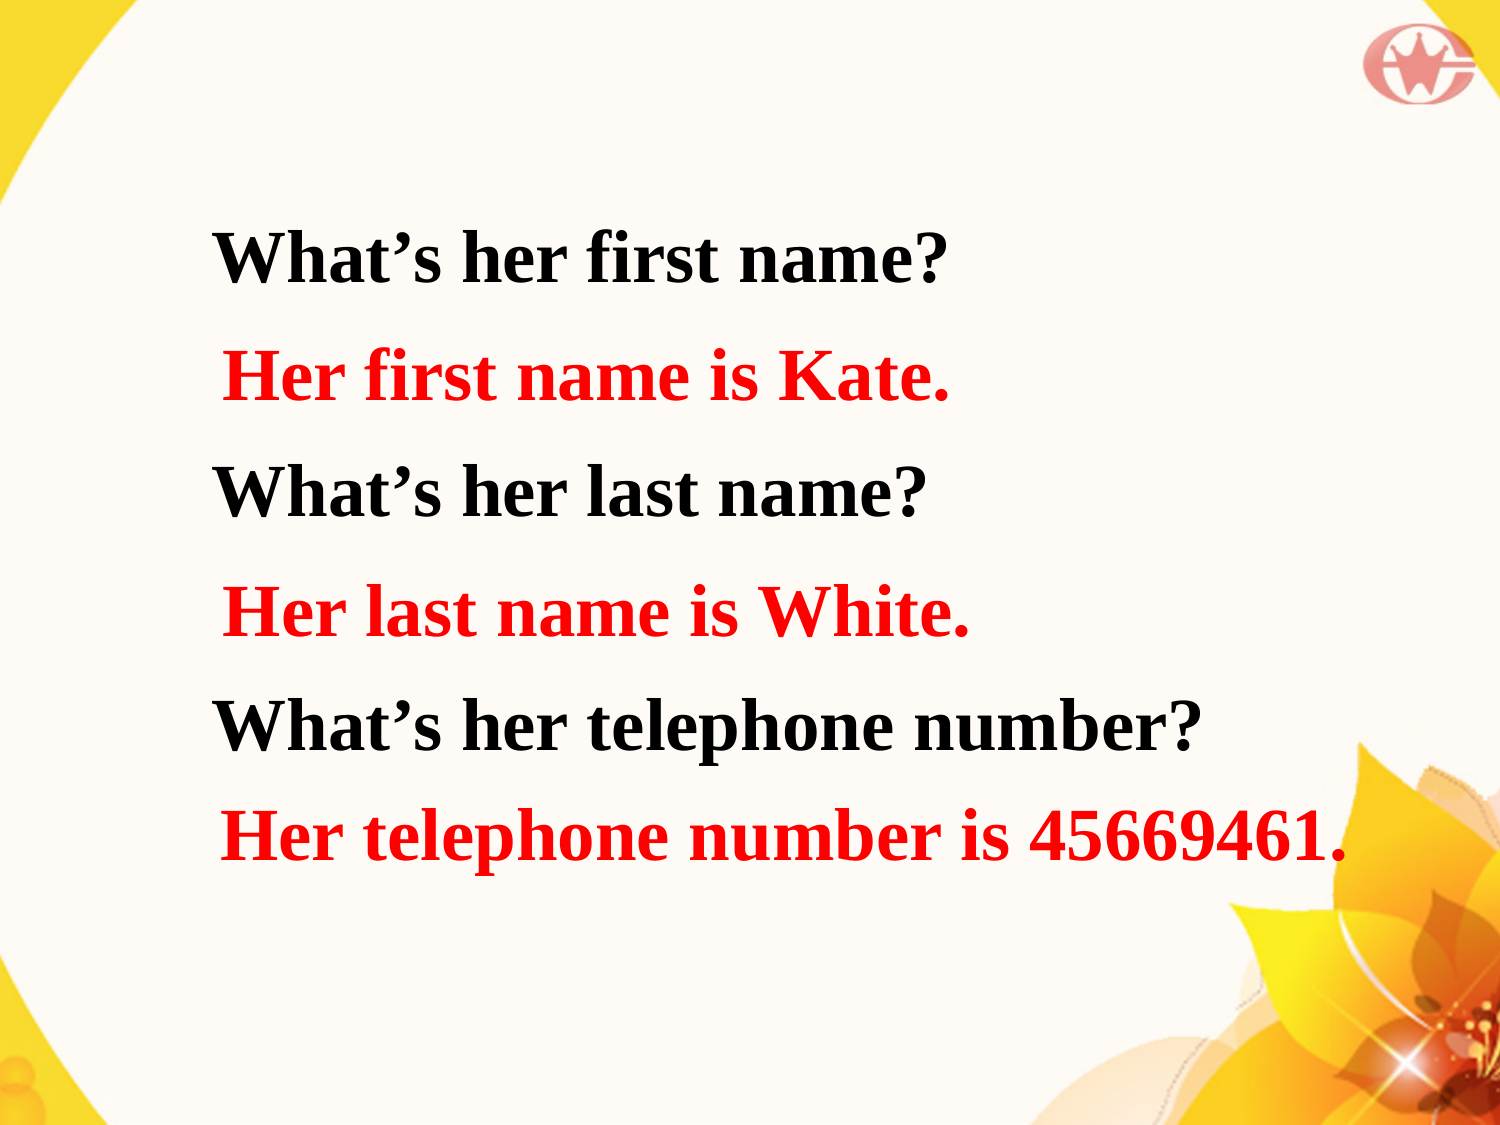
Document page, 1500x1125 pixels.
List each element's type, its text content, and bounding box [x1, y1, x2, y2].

text_box Her first name is Kate. [207, 290, 967, 423]
picture [0, 0, 1500, 1125]
text_box Her telephone number is 45669461. [205, 751, 1364, 884]
text_box What’s her first name? What’s her last name? What’s her telephone number? [196, 172, 1221, 773]
text_box Her last name is White. [208, 527, 988, 659]
